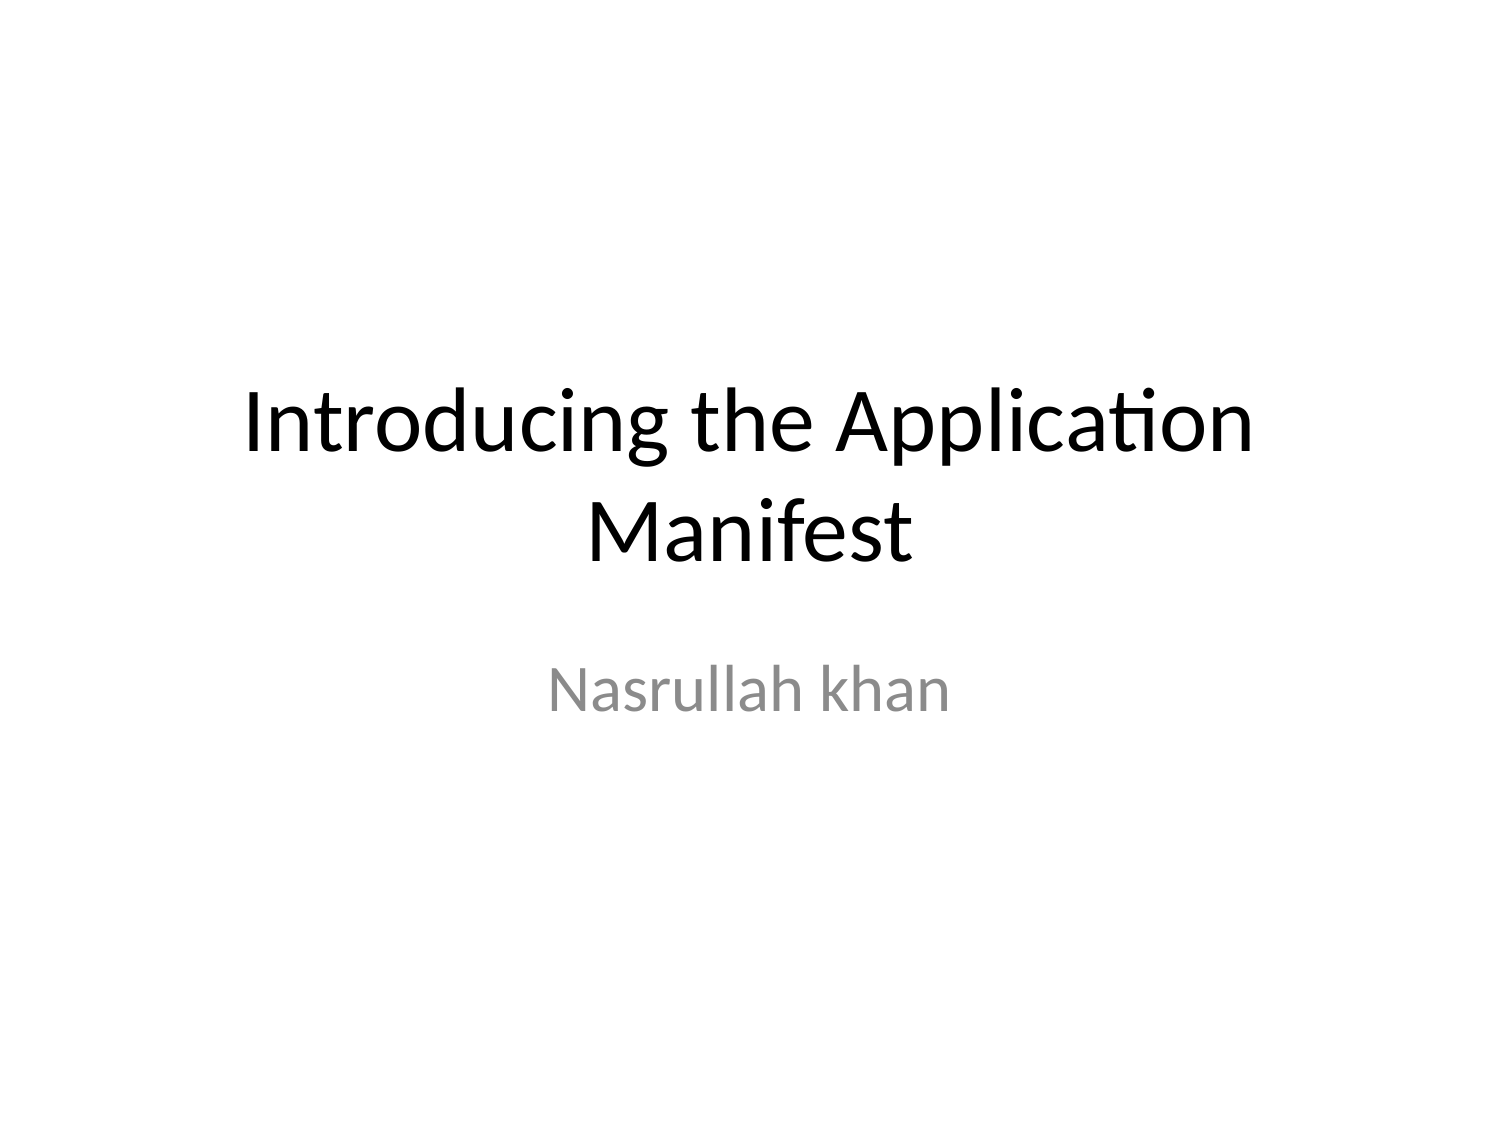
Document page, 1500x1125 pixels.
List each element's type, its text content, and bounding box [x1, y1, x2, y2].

title Introducing the Application Manifest [112, 349, 1388, 591]
subtitle Nasrullah khan [225, 637, 1275, 925]
